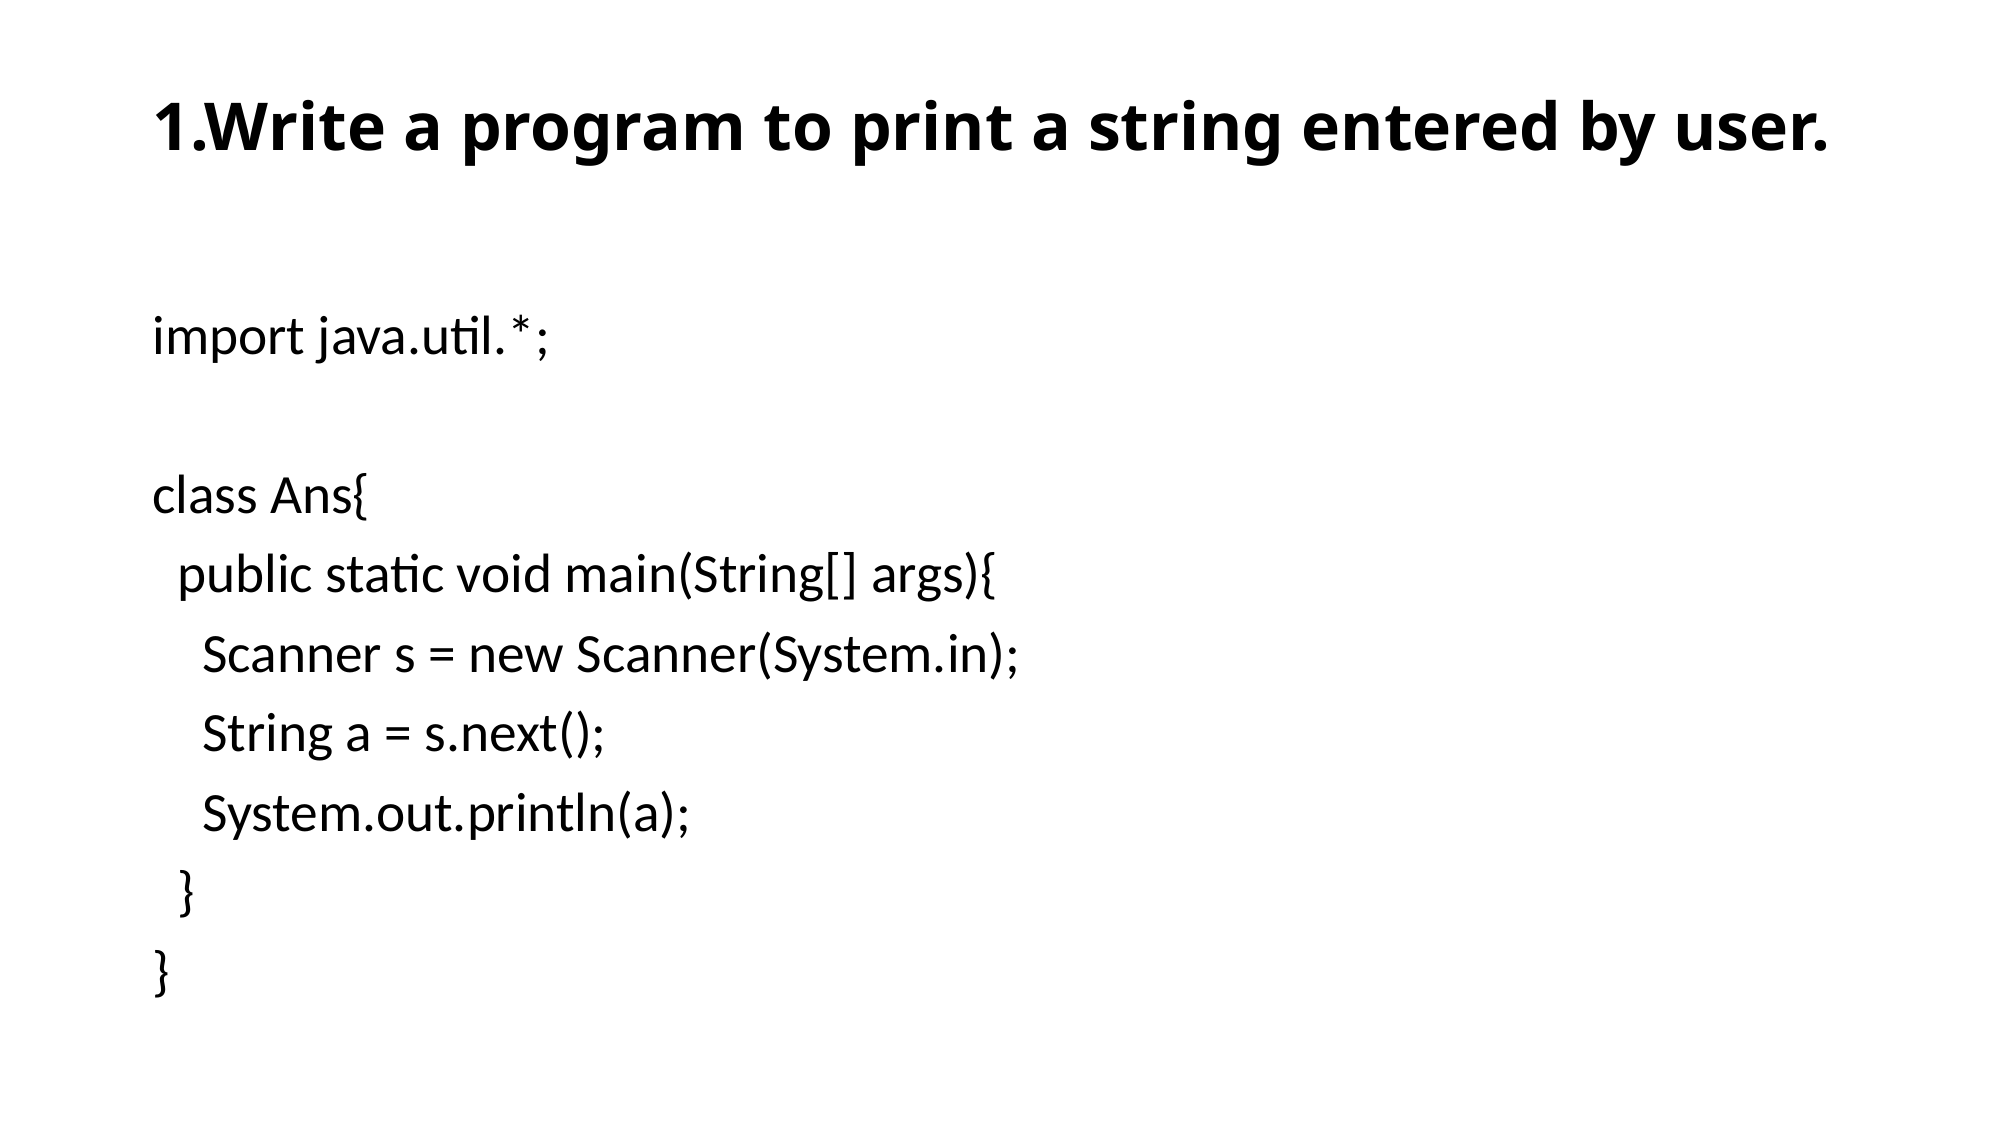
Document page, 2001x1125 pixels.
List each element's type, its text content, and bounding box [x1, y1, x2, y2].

list import java.util.*; class Ans{ public static void main(String[] args){ Scanner s = new Scanner(System.in); String a = s.next(); System.out.println(a); } } [137, 299, 1863, 1014]
title 1.Write a program to print a string entered by user. [137, 59, 1863, 278]
